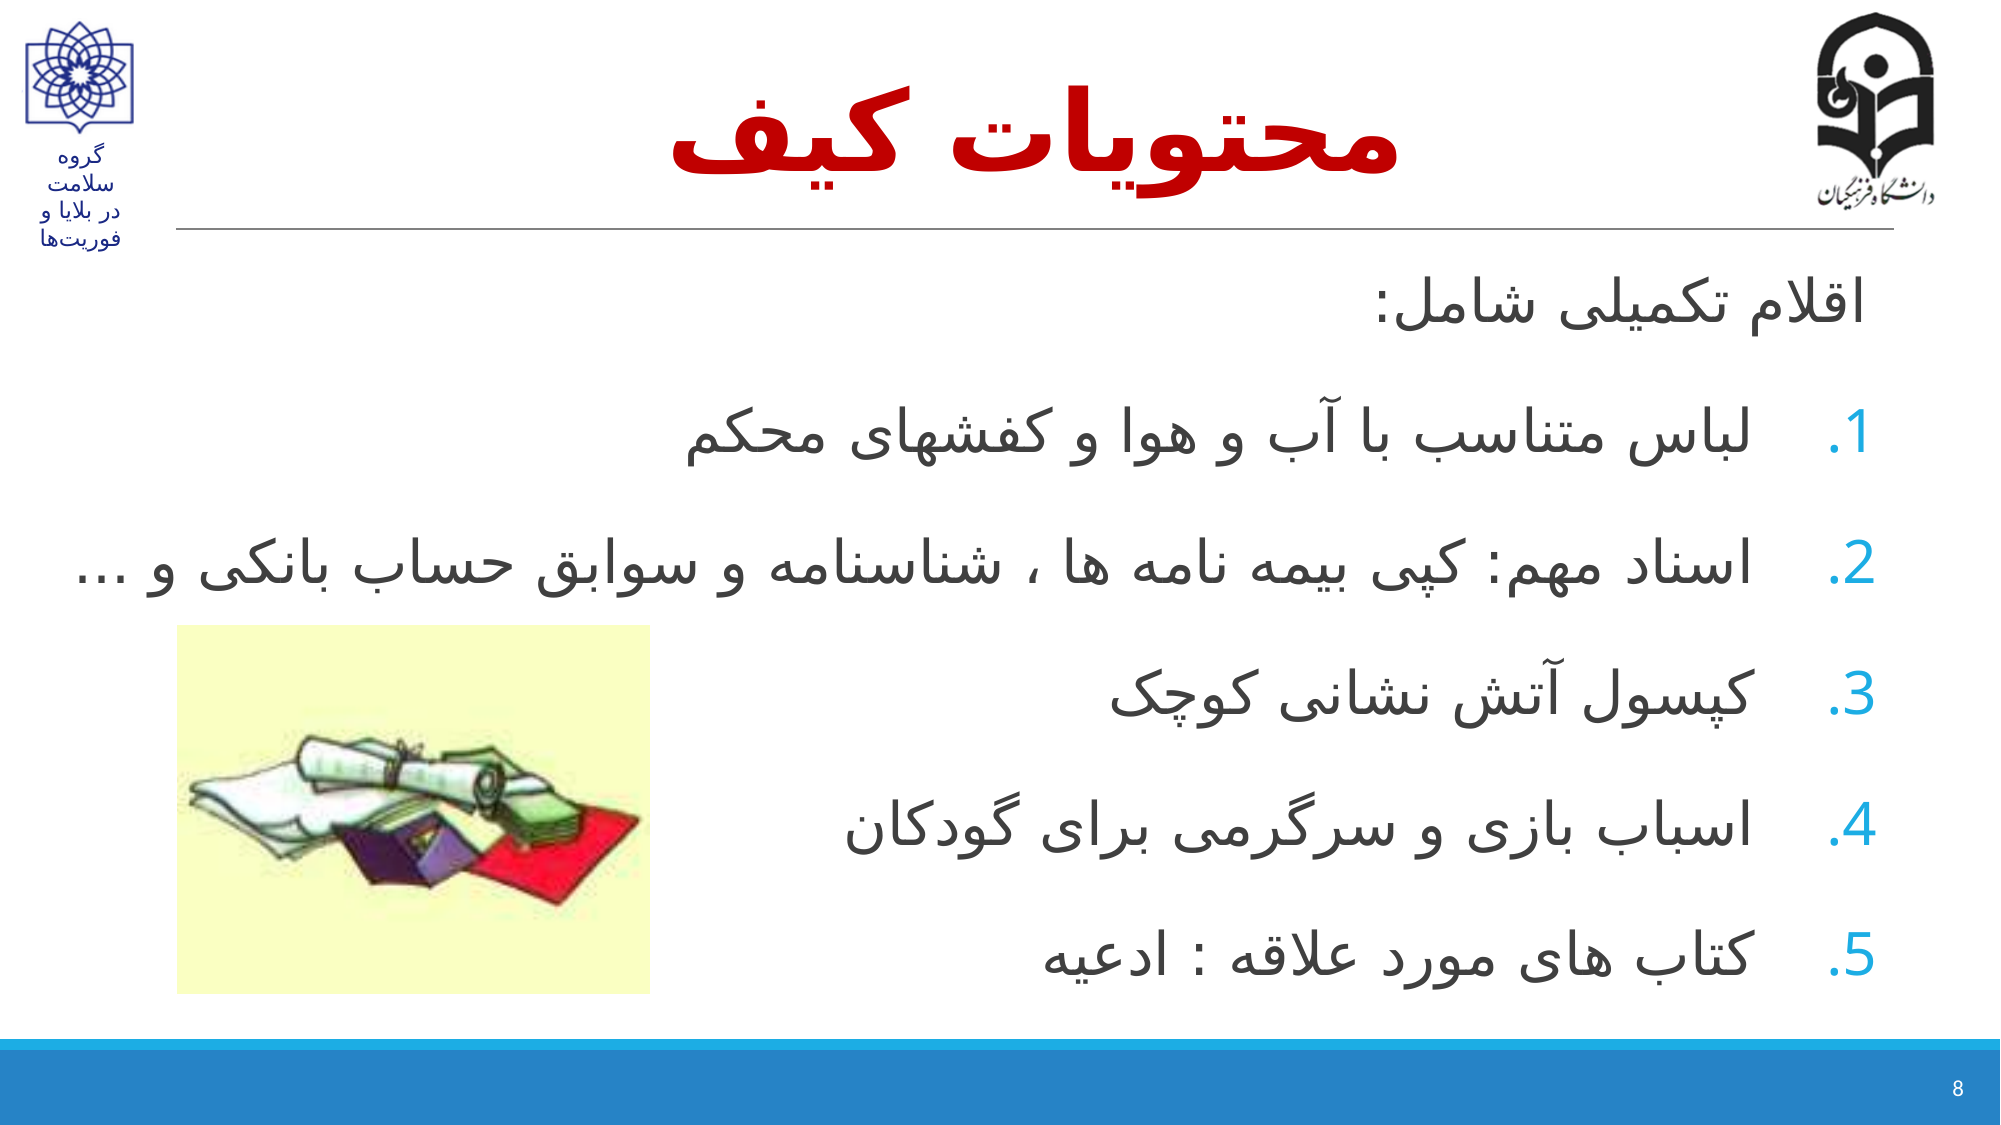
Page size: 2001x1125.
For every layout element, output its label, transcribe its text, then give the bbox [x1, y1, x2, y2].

title محتویات کیف [177, 47, 1768, 218]
list اقلام تکمیلی شامل: لباس متناسب با آب و هوا و کفشهای محکم اسناد مهم: کپی بیمه نامه ها ، شناسنامه و سوابق حساب بانکی و ... کپسول آتش نشانی کوچک اسباب بازی و سرگرمی برای گودکان کتاب های مورد علاقه : ادعیه [69, 218, 1895, 1022]
picture [1771, 8, 1980, 217]
slide_number 8 [1910, 1054, 1980, 1120]
picture [176, 625, 650, 994]
picture [21, 18, 140, 137]
